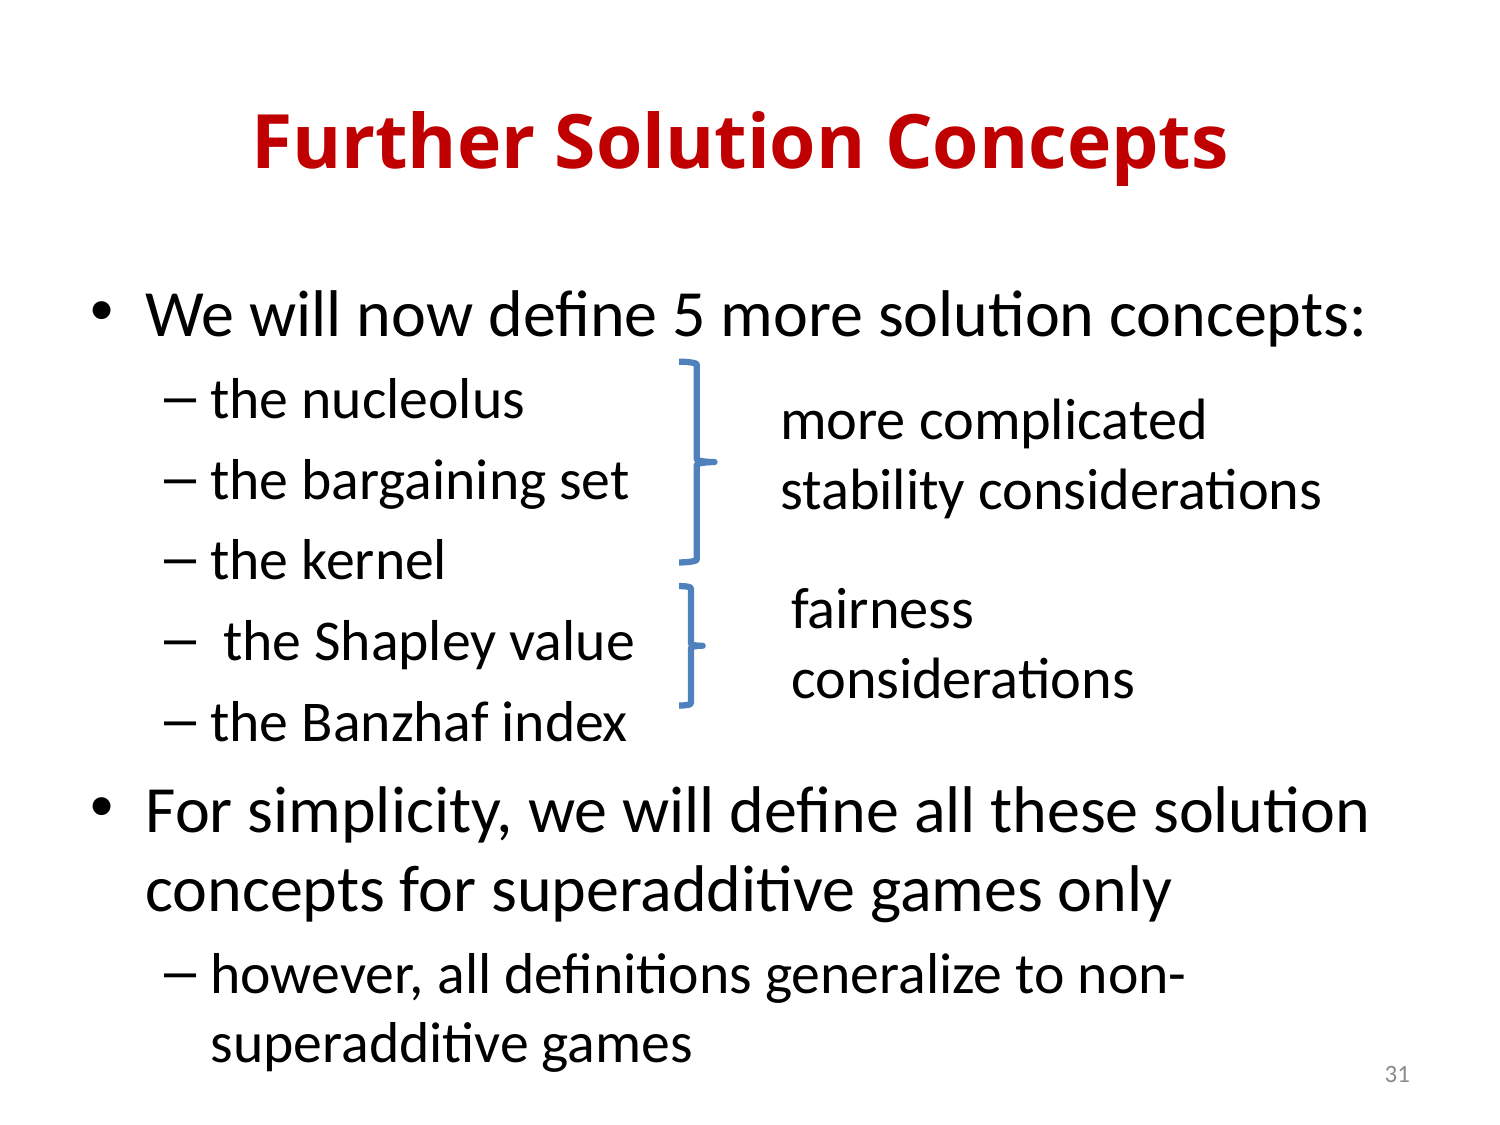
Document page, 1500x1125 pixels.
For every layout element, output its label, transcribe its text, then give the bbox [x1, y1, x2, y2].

slide_number 31 [1074, 1042, 1425, 1103]
text_box [679, 585, 704, 707]
text_box more complicated stability considerations [765, 373, 1338, 529]
list We will now define 5 more solution concepts: the nucleolus the bargaining set the kernel the Shapley value the Banzhaf index For simplicity, we will define all these solution concepts for superadditive games only however, all definitions generalize to non-superadditive games [75, 262, 1425, 1083]
text_box fairness considerations [776, 562, 1150, 718]
title Further Solution Concepts [75, 45, 1425, 233]
text_box [679, 360, 716, 564]
